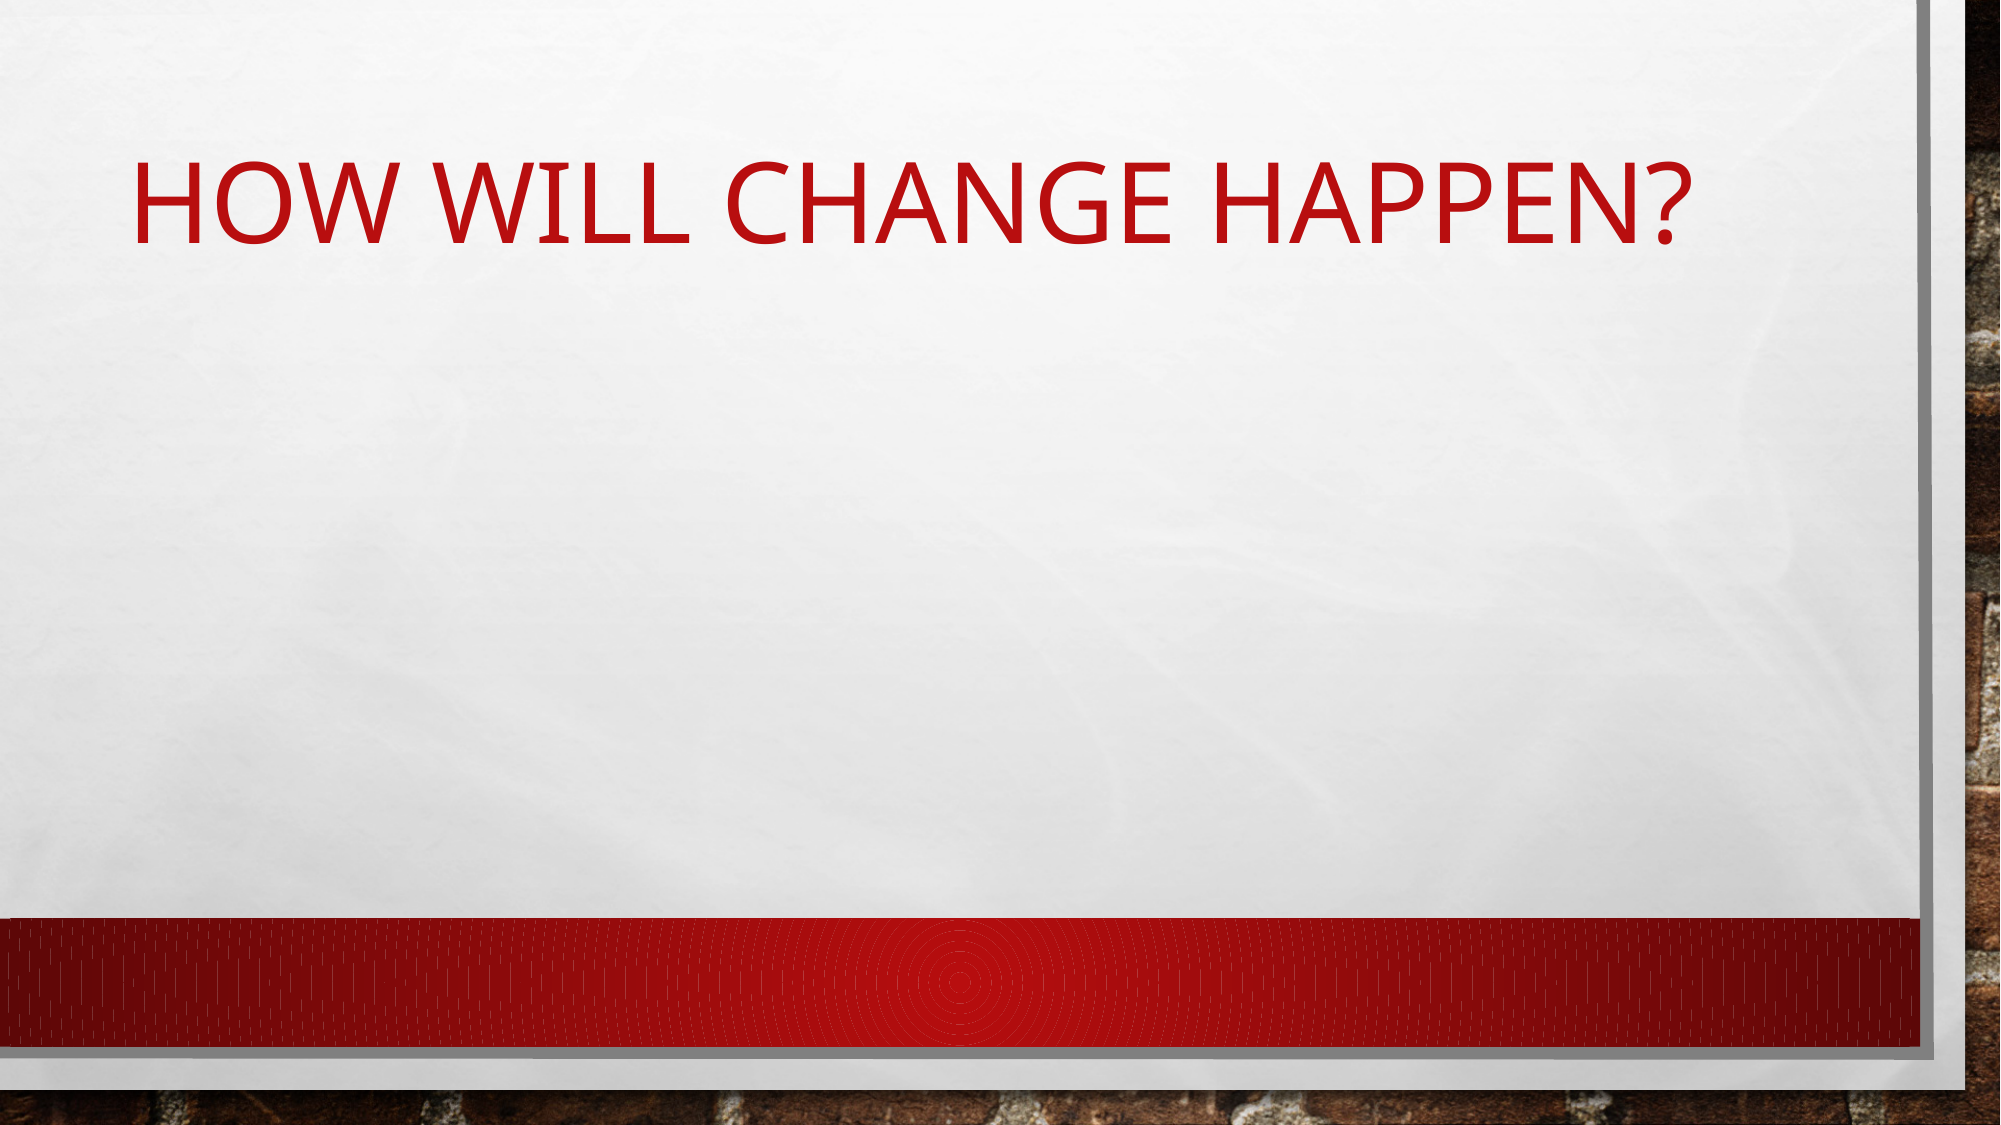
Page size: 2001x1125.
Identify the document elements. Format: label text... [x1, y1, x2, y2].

picture [0, 0, 2000, 1125]
title How will change happen? [112, 112, 1818, 302]
